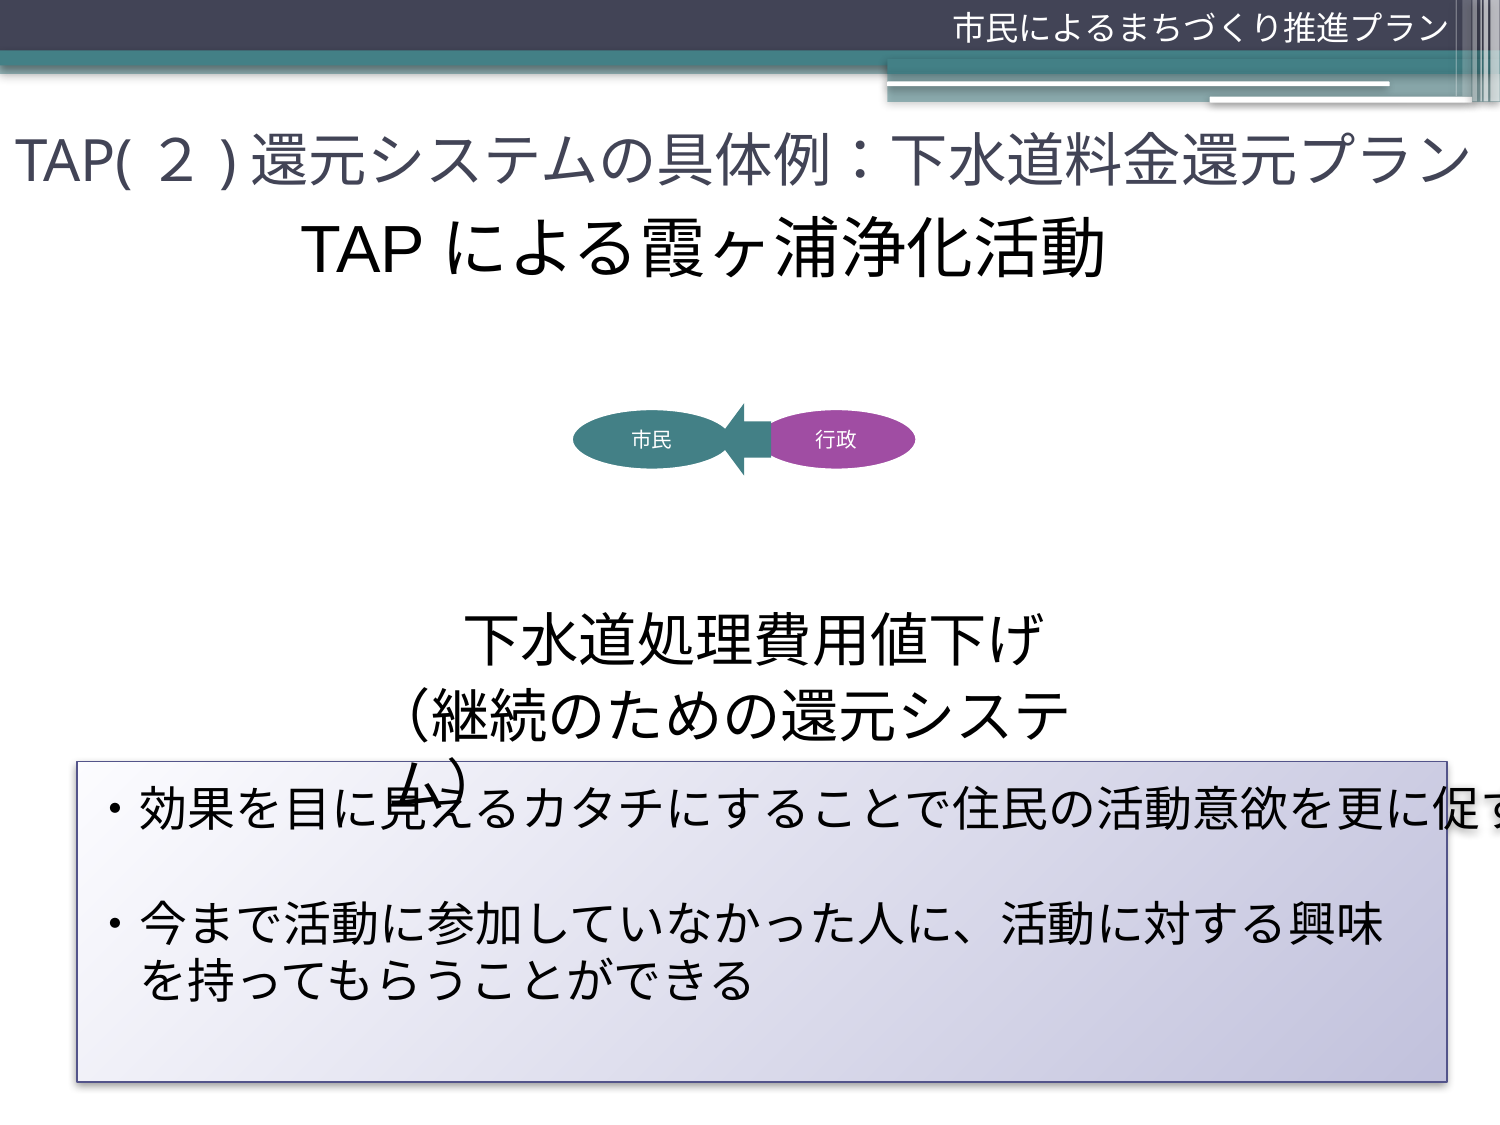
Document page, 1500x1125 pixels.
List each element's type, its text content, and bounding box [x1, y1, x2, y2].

text_box TAPによる霞ヶ浦浄化活動 [285, 211, 1149, 317]
text_box 市民によるまちづくり推進プラン [937, 0, 1475, 55]
text_box [761, 609, 1118, 727]
list 下水道処理費用値下げ （継続のための還元システム） [312, 595, 1153, 727]
text_box [0, 727, 1500, 1125]
text_box TAP(２)還元システムの具体例：下水道料金還元プラン [0, 105, 1500, 211]
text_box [421, 316, 1067, 563]
